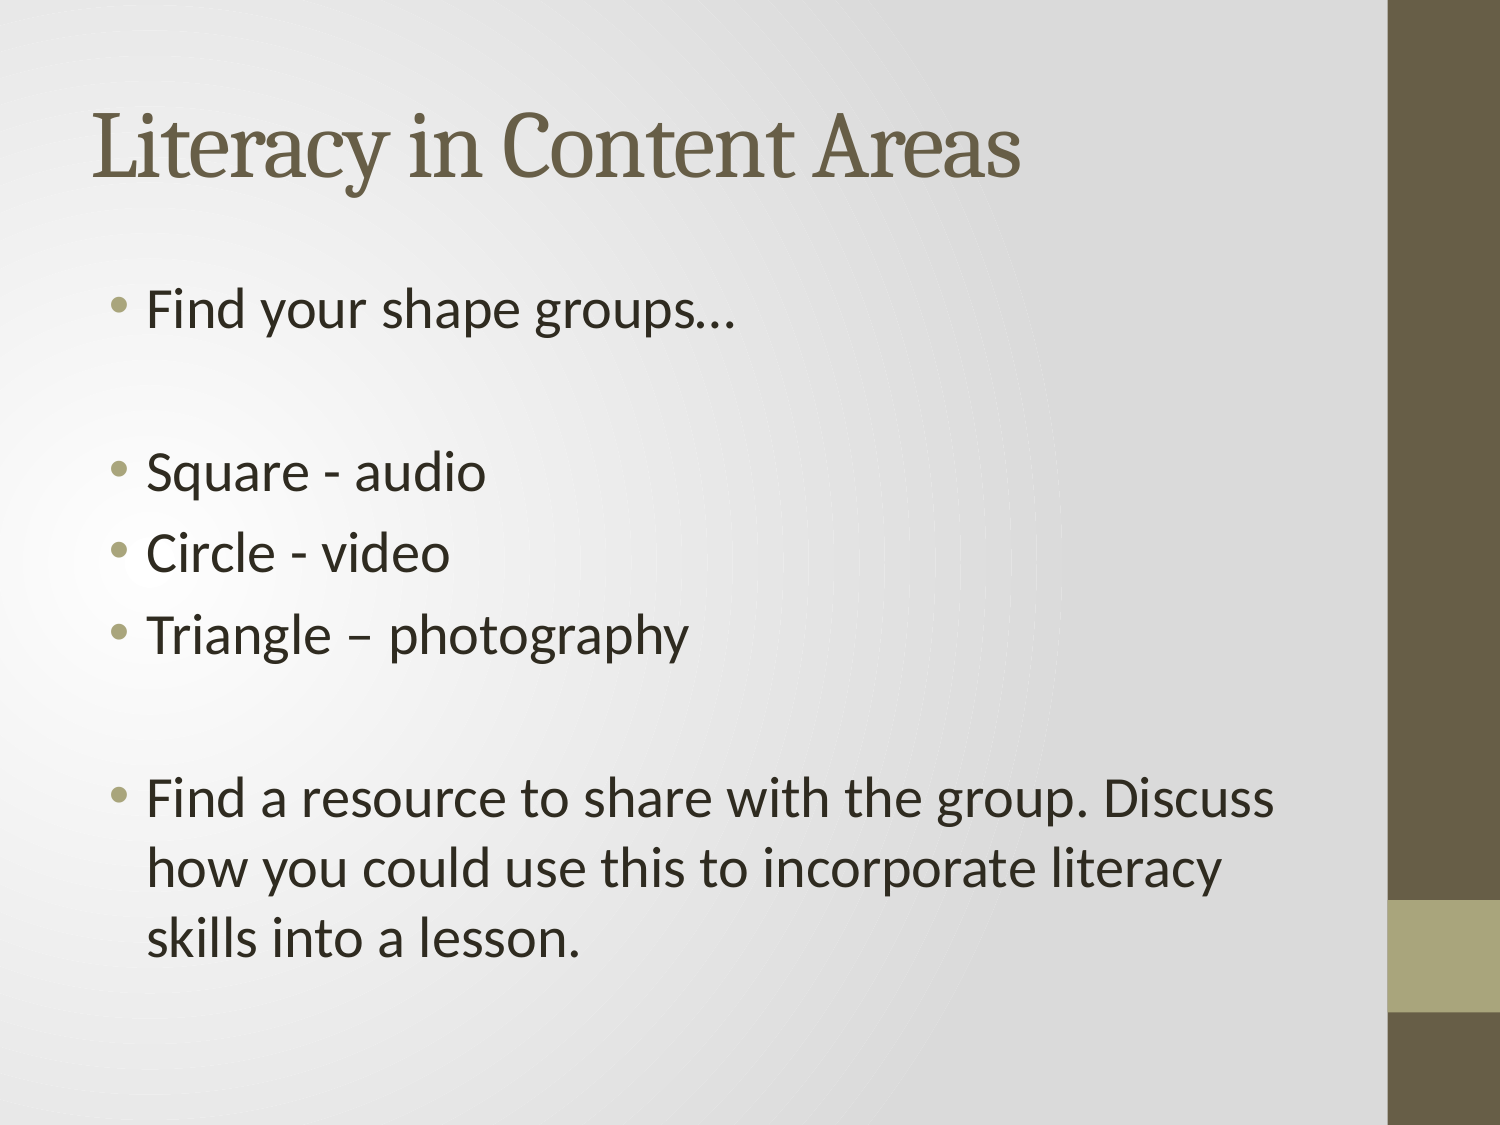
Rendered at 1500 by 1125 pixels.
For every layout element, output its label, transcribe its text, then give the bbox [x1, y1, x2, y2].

list Find your shape groups… Square - audio Circle - video Triangle – photography Find a resource to share with the group. Discuss how you could use this to incorporate literacy skills into a lesson. [75, 262, 1325, 1050]
title Literacy in Content Areas [75, 45, 1325, 233]
